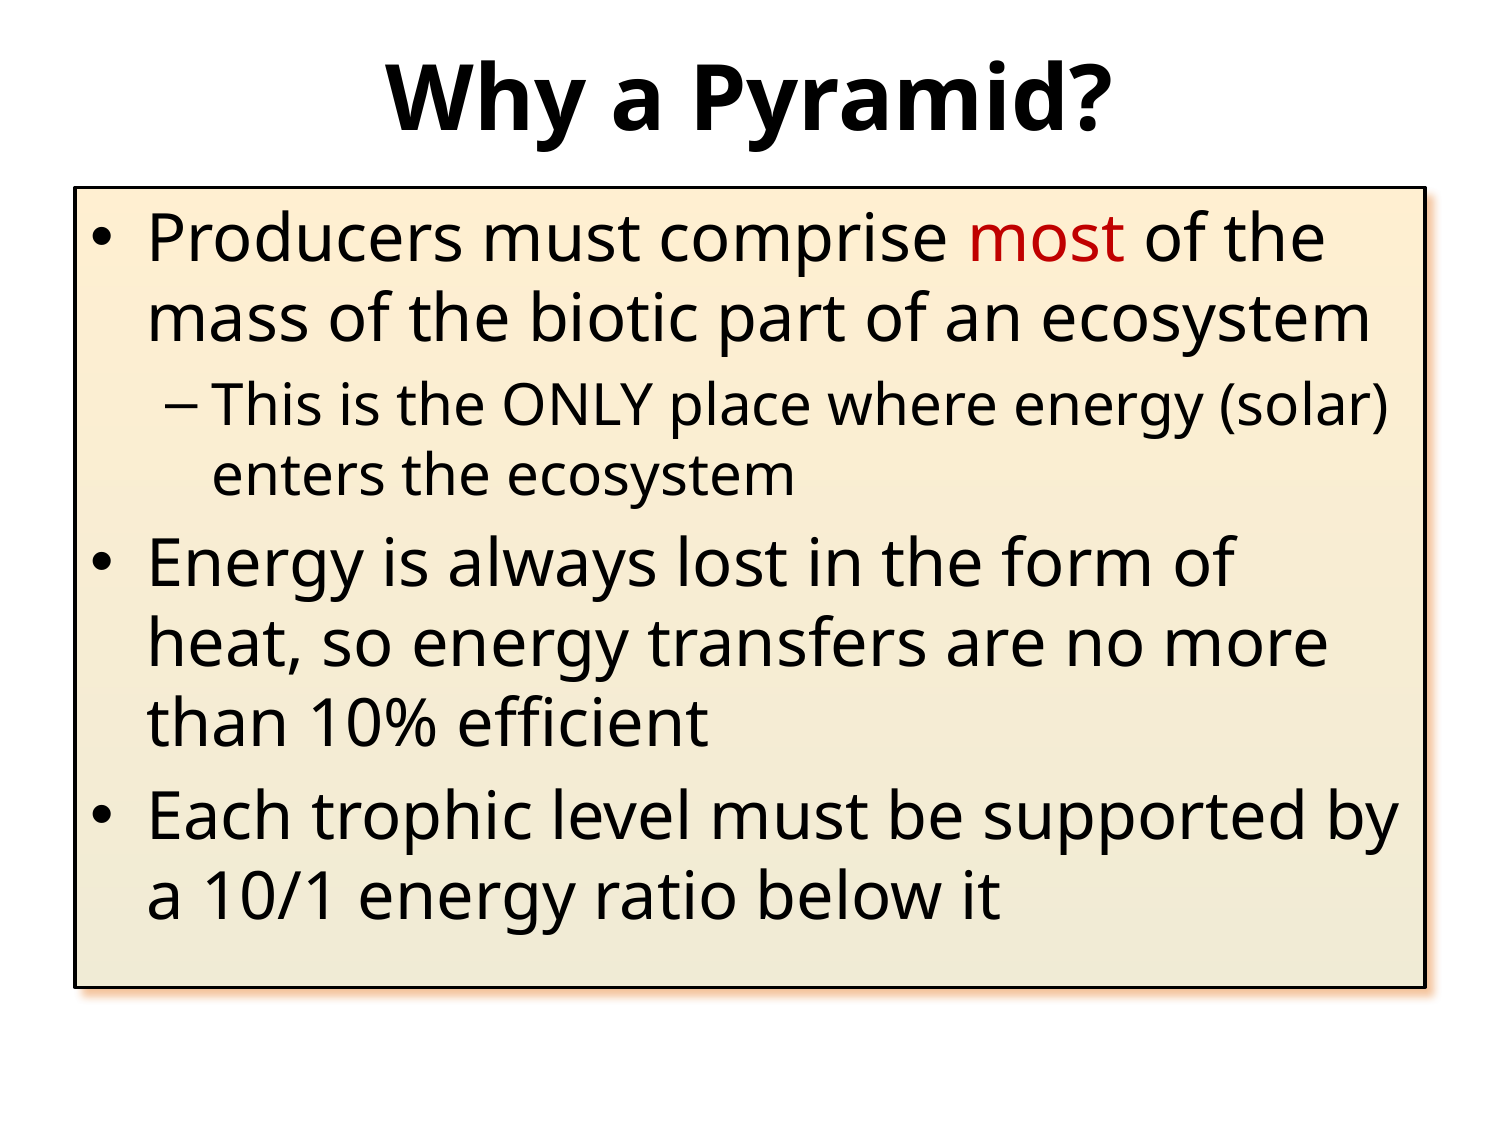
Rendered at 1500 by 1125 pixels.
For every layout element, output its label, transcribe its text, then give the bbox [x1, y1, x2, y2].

title Why a Pyramid? [75, 0, 1425, 187]
list Producers must comprise most of the mass of the biotic part of an ecosystem This is the ONLY place where energy (solar) enters the ecosystem Energy is always lost in the form of heat, so energy transfers are no more than 10% efficient Each trophic level must be supported by a 10/1 energy ratio below it [75, 187, 1425, 988]
